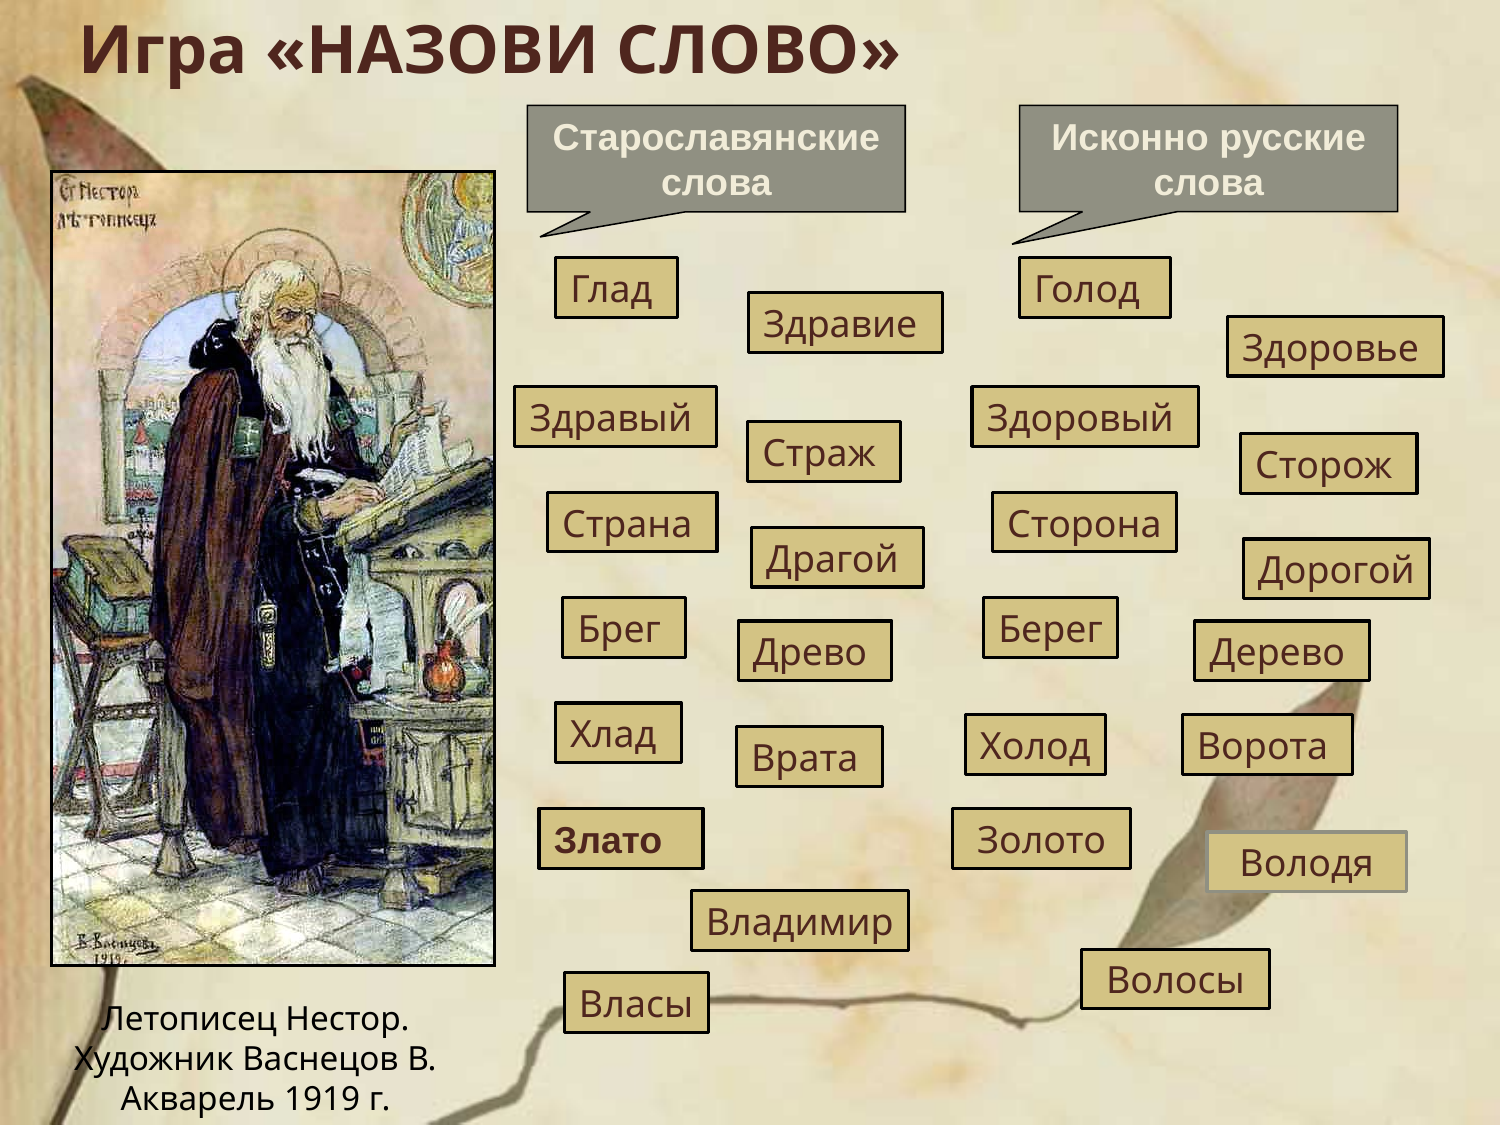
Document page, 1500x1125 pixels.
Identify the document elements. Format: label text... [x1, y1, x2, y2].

text_box Хлад [555, 703, 682, 763]
text_box Золото [952, 808, 1131, 869]
text_box Здравие [748, 292, 943, 353]
text_box Голод [1019, 257, 1171, 318]
text_box Страж [747, 421, 901, 482]
text_box Врата [736, 726, 883, 787]
text_box Глад [555, 257, 678, 318]
picture [0, 0, 1500, 1125]
text_box Дорогой [1243, 538, 1430, 599]
text_box Сторож [1240, 433, 1417, 494]
text_box Волосы [1081, 949, 1270, 1009]
text_box Страна [547, 492, 718, 552]
text_box Драгой [751, 527, 924, 588]
text_box Власы [564, 972, 709, 1033]
text_box Сторона [992, 492, 1177, 552]
text_box Дерево [1194, 621, 1370, 681]
text_box Володя [1207, 831, 1407, 892]
text_box Брег [562, 597, 686, 658]
text_box Исконно русские слова [1012, 105, 1398, 245]
text_box Холод [965, 714, 1106, 775]
text_box Старославянские слова [527, 105, 906, 237]
text_box Древо [738, 621, 892, 681]
text_box Игра «НАЗОВИ СЛОВО» [0, 0, 981, 95]
text_box Ворота [1182, 714, 1353, 775]
text_box Здоровый [972, 386, 1199, 447]
text_box Летописец Нестор. Художник Васнецов В. Акварель 1919 г. [41, 989, 471, 1124]
text_box Здоровье [1227, 316, 1444, 377]
text_box Берег [983, 597, 1118, 658]
text_box Злато [538, 808, 703, 869]
text_box Здравый [514, 386, 717, 447]
text_box Владимир [691, 890, 909, 951]
